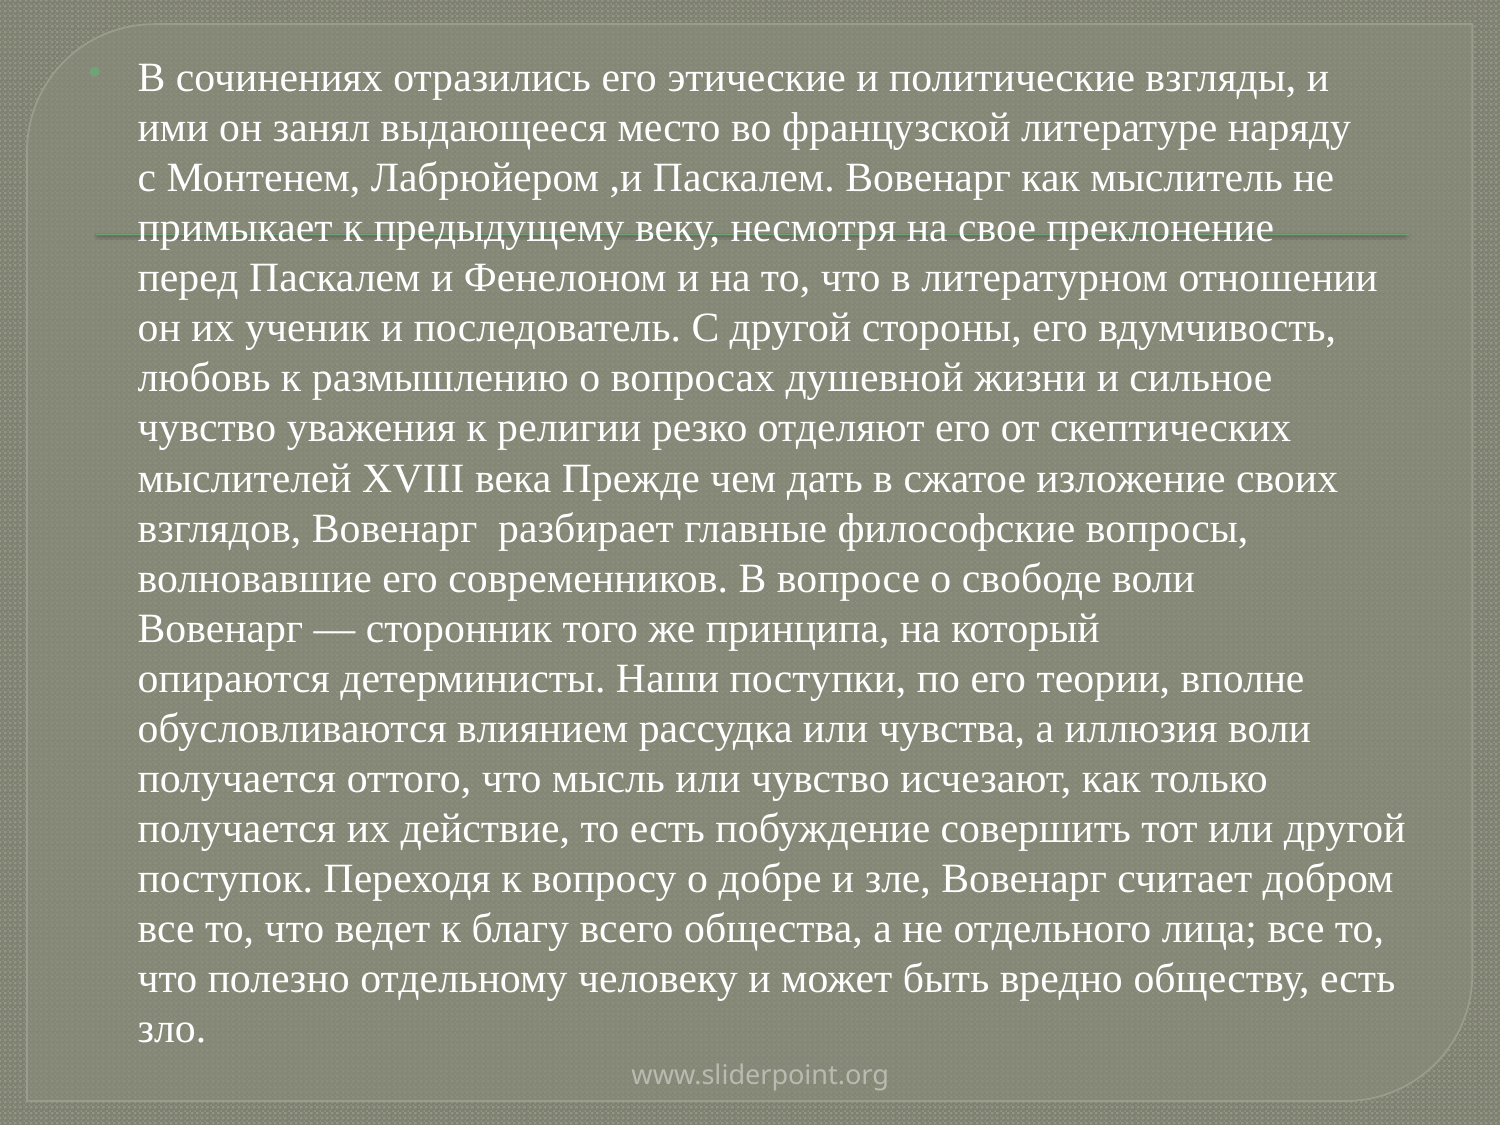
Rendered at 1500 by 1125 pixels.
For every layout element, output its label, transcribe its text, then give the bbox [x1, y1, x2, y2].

list В сочинениях отразились его этические и политические взгляды, и ими он занял выдающееся место во французской литературе наряду с Монтенем, Лабрюйером ,и Паскалем. Вовенарг как мыслитель не примыкает к предыдущему веку, несмотря на свое преклонение перед Паскалем и Фенелоном и на то, что в литературном отношении он их ученик и последователь. С другой стороны, его вдумчивость, любовь к размышлению о вопросах душевной жизни и сильное чувство уважения к религии резко отделяют его от скептических мыслителей XVIII века Прежде чем дать в сжатое изложение своих взглядов, Вовенарг разбирает главные философские вопросы, волновавшие его современников. В вопросе о свободе воли Вовенарг — сторонник того же принципа, на который опираются детерминисты. Наши поступки, по его теории, вполне обусловливаются влиянием рассудка или чувства, а иллюзия воли получается оттого, что мысль или чувство исчезают, как только получается их действие, то есть побуждение совершить тот или другой поступок. Переходя к вопросу о добре и зле, Вовенарг считает добром все то, что ведет к благу всего общества, а не отдельного лица; все то, что полезно отдельному человеку и может быть вредно обществу, есть зло. [75, 42, 1425, 1013]
footer www.sliderpoint.org [212, 1050, 904, 1095]
